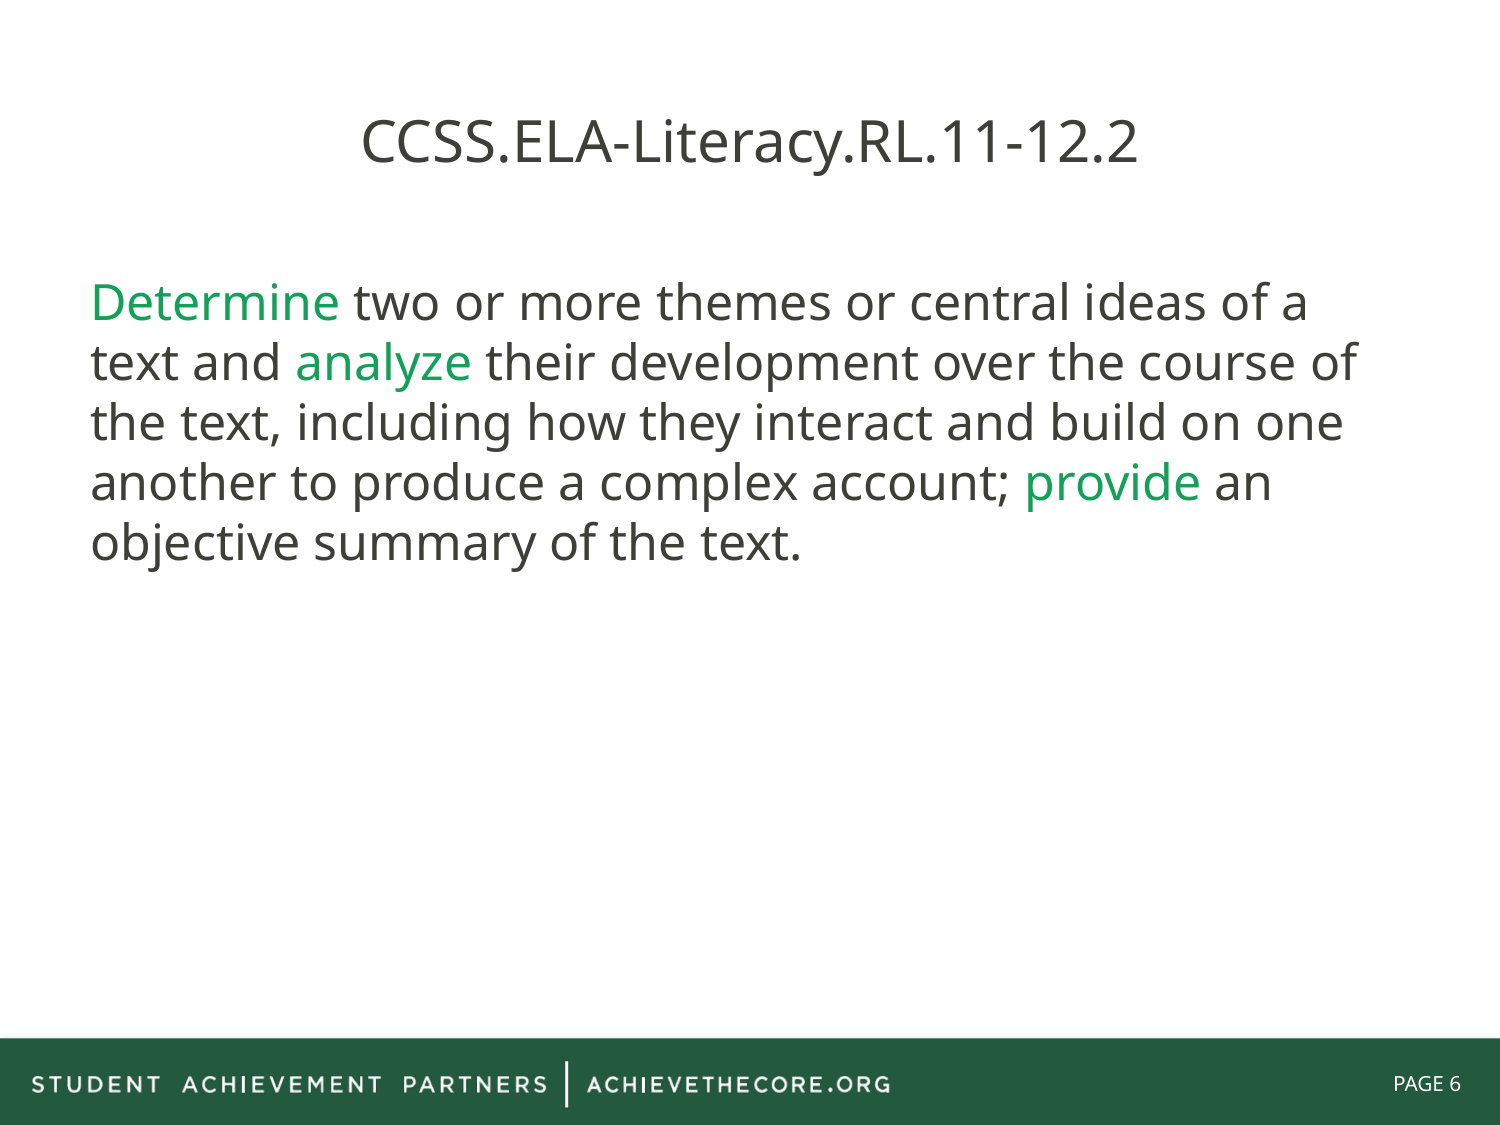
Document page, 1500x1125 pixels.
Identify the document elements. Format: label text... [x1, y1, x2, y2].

list Determine two or more themes or central ideas of a text and analyze their development over the course of the text, including how they interact and build on one another to produce a complex account; provide an objective summary of the text. [75, 262, 1425, 1005]
title CCSS.ELA-Literacy.RL.11-12.2 [75, 45, 1425, 233]
